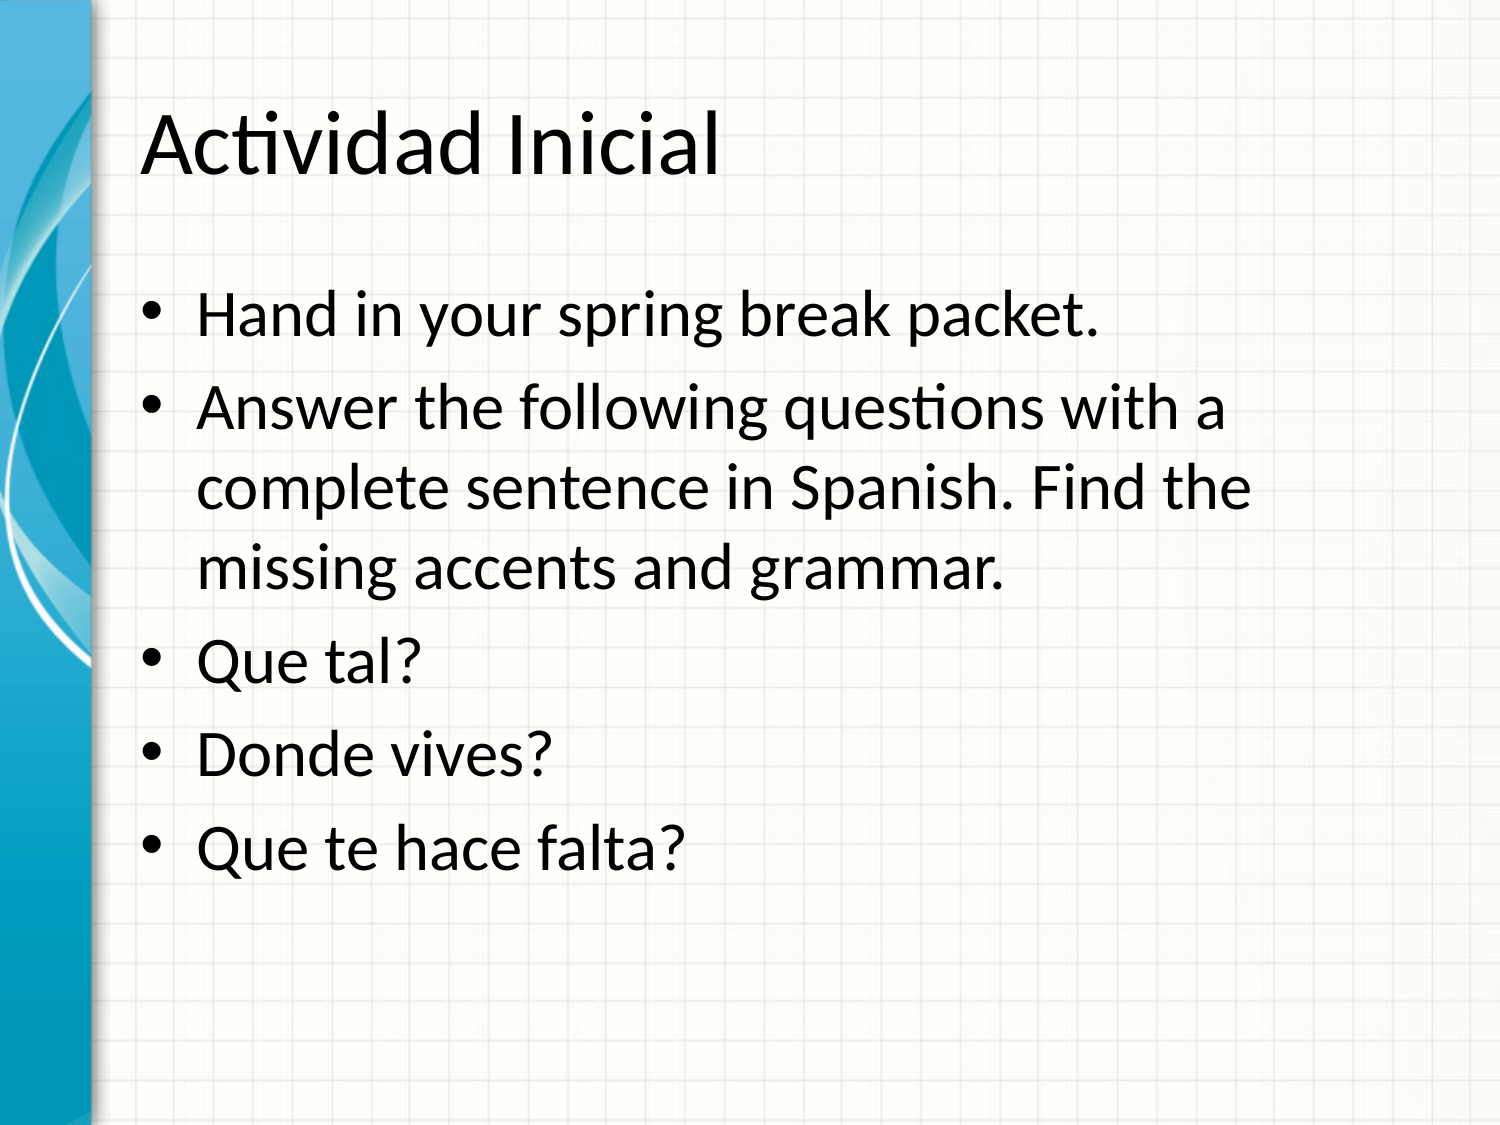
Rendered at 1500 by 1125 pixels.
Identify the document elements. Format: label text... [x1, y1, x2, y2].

title Actividad Inicial [125, 44, 1450, 232]
picture [0, 0, 1500, 1125]
list Hand in your spring break packet. Answer the following questions with a complete sentence in Spanish. Find the missing accents and grammar. Que tal? Donde vives? Que te hace falta? [125, 261, 1450, 967]
